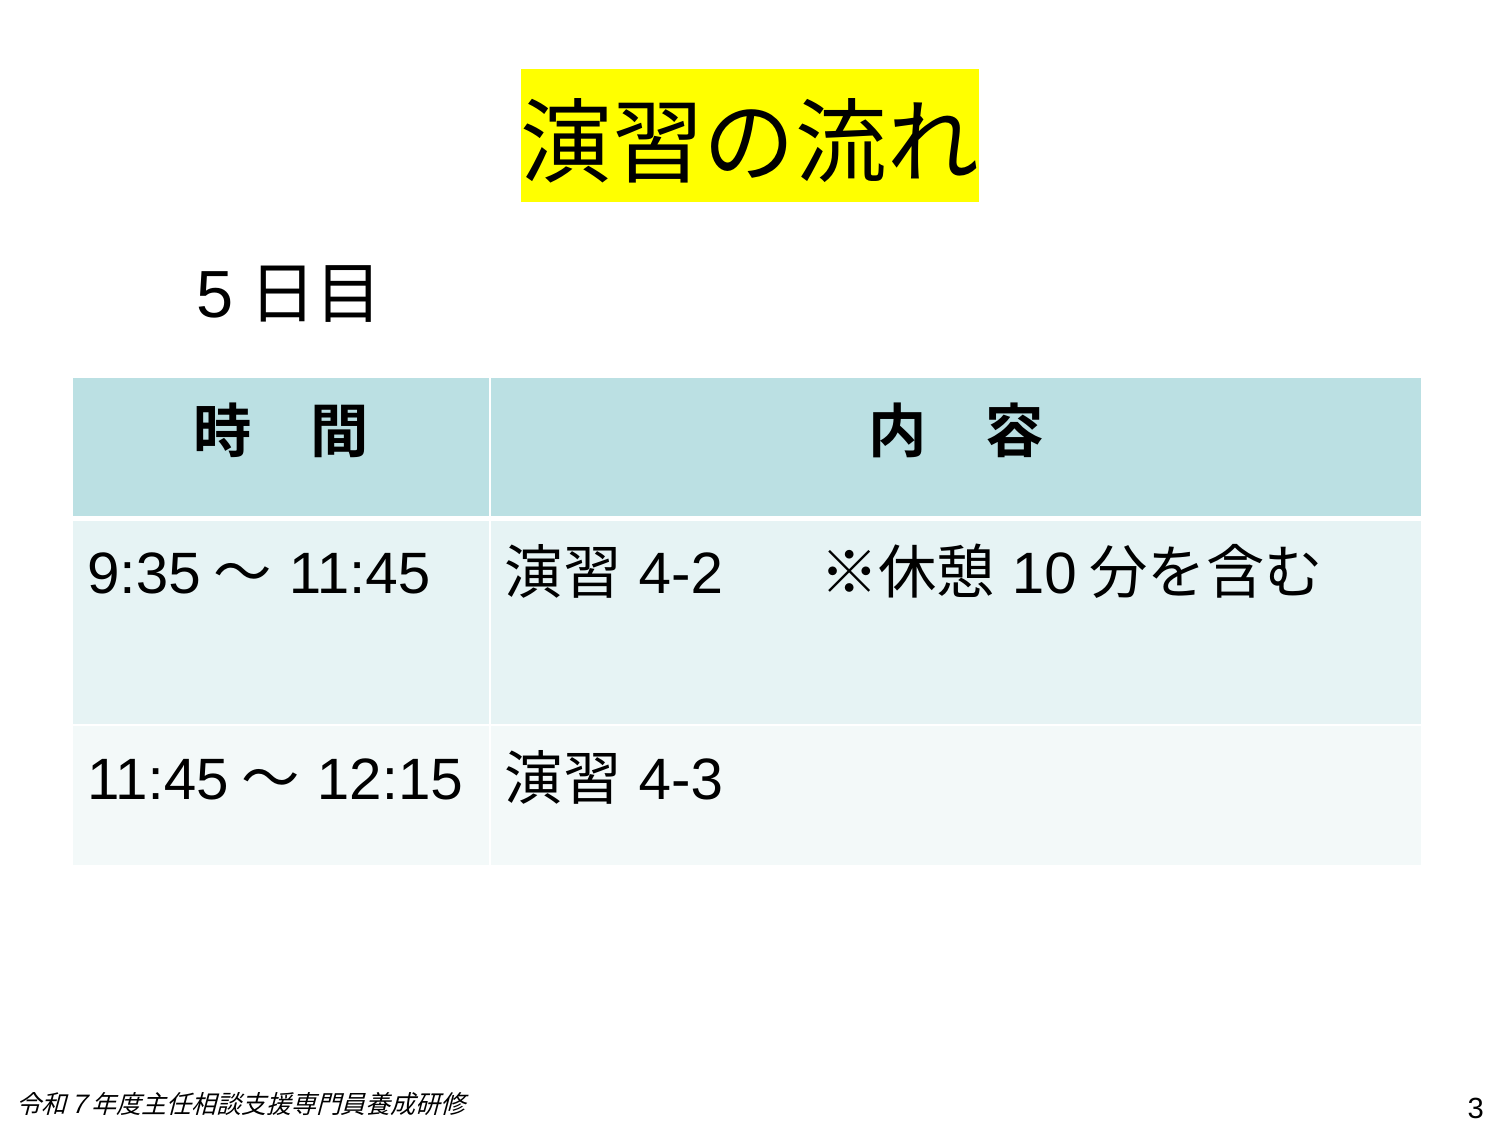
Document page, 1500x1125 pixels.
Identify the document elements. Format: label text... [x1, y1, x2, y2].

table_cell 演習4-2 ※休憩10分を含む [491, 521, 1421, 724]
text_box 5日目 [98, 230, 480, 352]
footer 令和７年度主任相談支援専門員養成研修 [1, 1080, 547, 1125]
table_header 時 間 [73, 378, 489, 516]
table_cell 9:35～11:45 [73, 521, 489, 724]
table_cell 11:45～12:15 [73, 726, 489, 865]
title 演習の流れ [75, 45, 1425, 233]
slide_number 3 [1148, 1081, 1499, 1125]
table_cell 演習4-3 [491, 726, 1421, 865]
table_header 内 容 [491, 378, 1421, 516]
